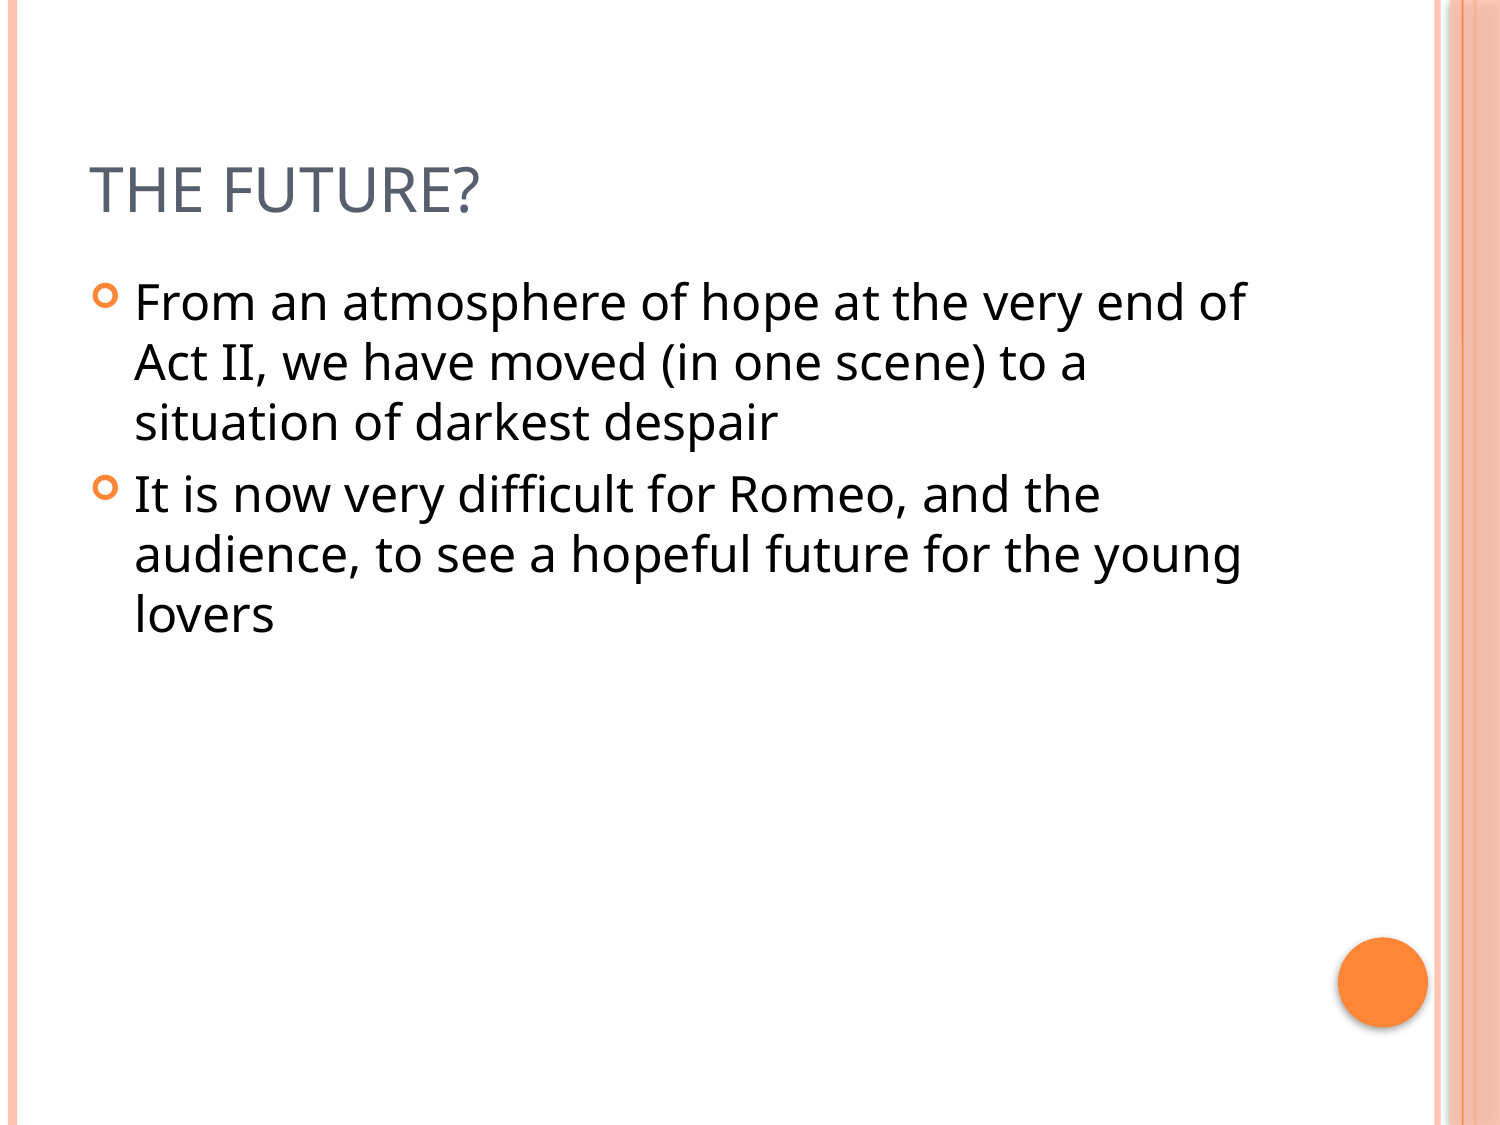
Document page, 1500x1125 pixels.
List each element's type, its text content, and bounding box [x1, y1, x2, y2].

title The future? [75, 45, 1300, 233]
list From an atmosphere of hope at the very end of Act II, we have moved (in one scene) to a situation of darkest despair It is now very difficult for Romeo, and the audience, to see a hopeful future for the young lovers [75, 262, 1300, 1062]
